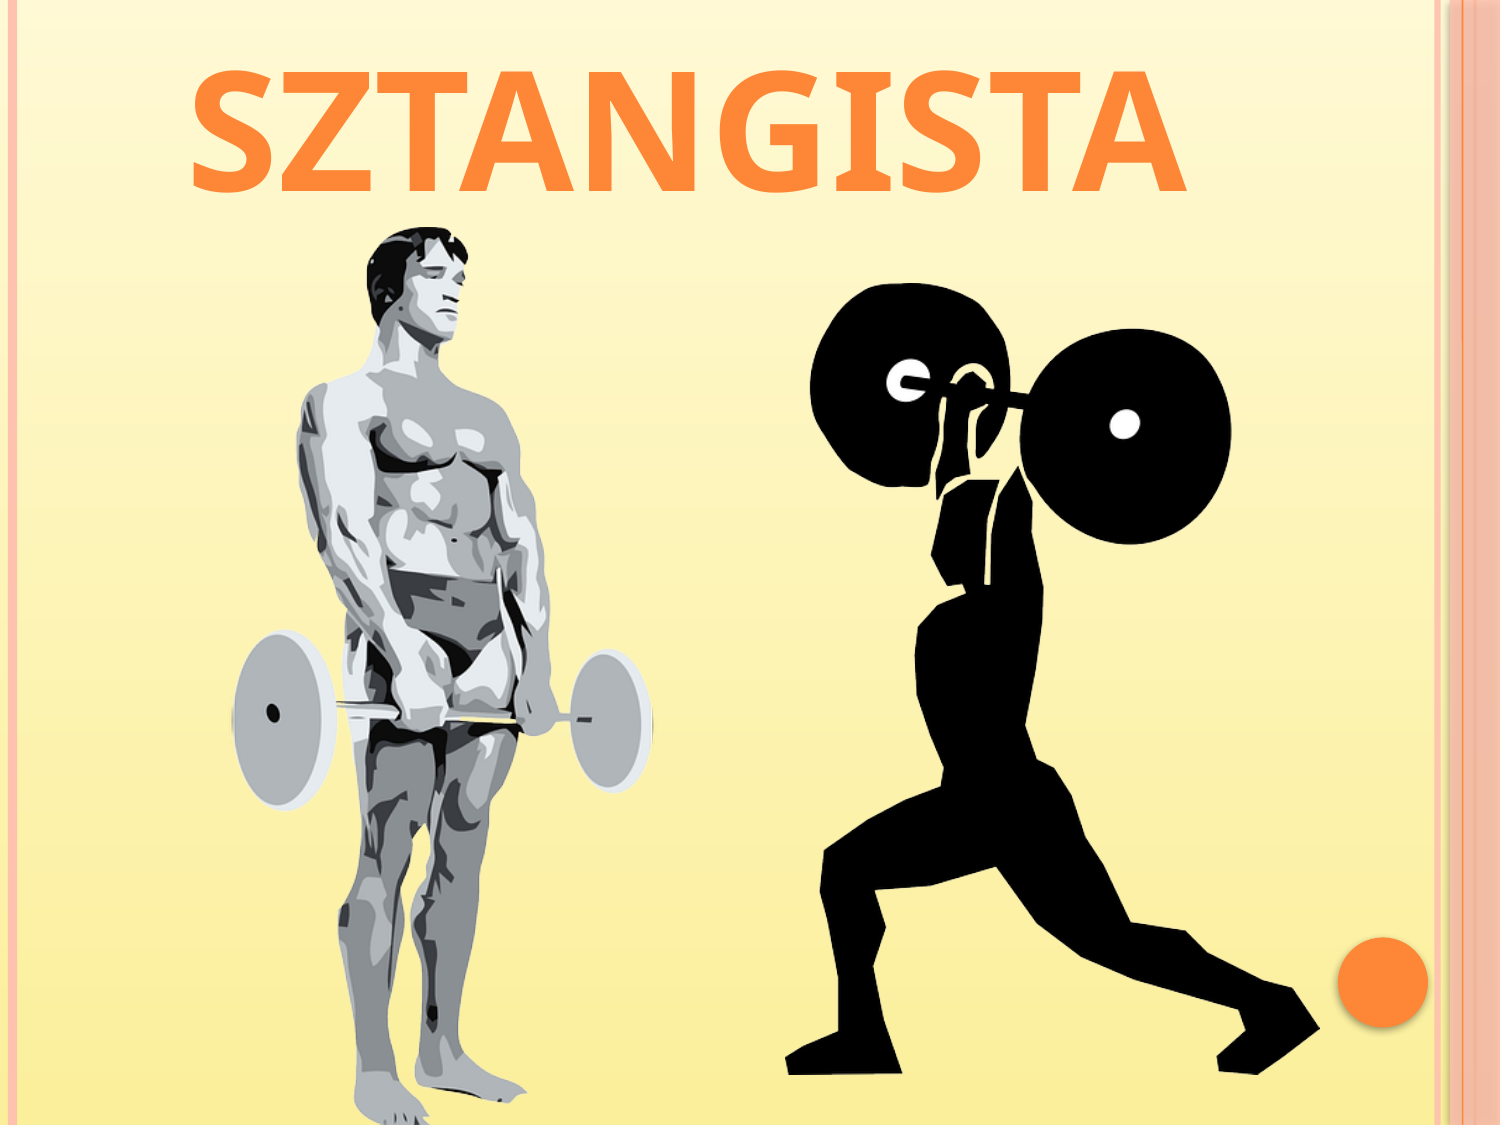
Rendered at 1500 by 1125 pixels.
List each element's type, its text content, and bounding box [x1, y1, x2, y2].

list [217, 226, 668, 1125]
picture [784, 282, 1321, 1076]
title SZTANGISTA [75, 45, 1300, 233]
